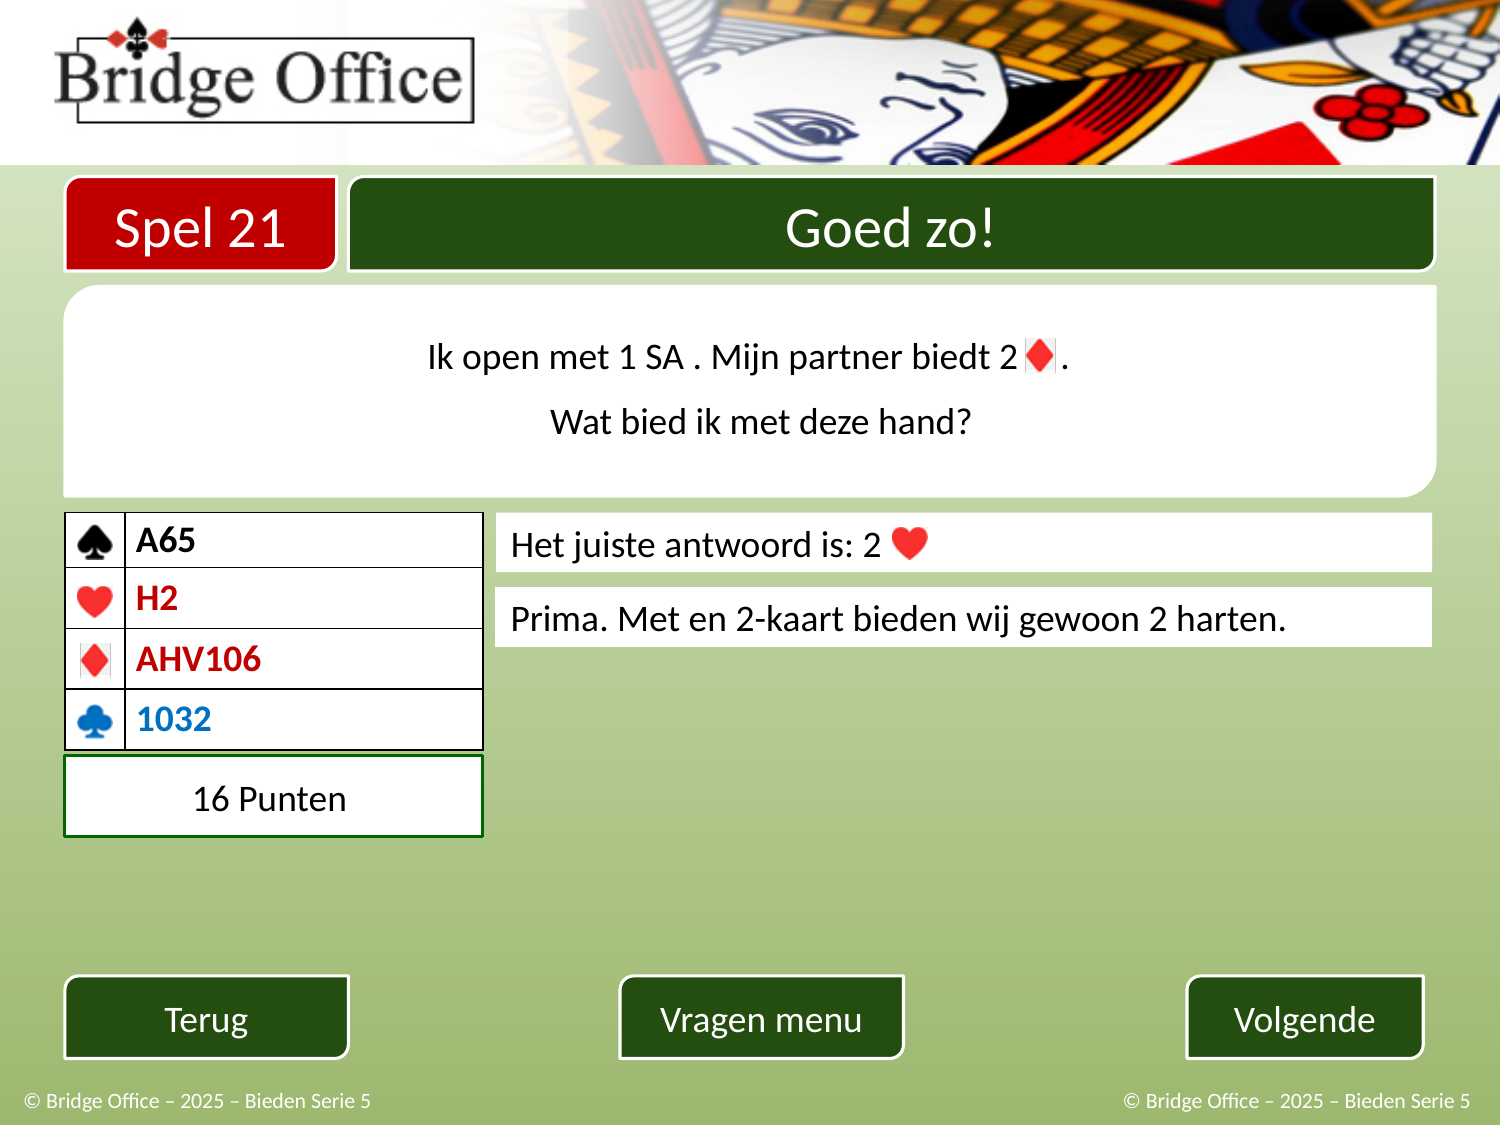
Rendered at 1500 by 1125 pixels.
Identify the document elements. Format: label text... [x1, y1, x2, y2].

text_box Goed zo! [346, 178, 1437, 273]
table_cell [66, 690, 124, 749]
picture [1022, 338, 1059, 374]
text_box Volgende [1185, 974, 1425, 1061]
table_cell [66, 568, 124, 628]
table_cell [66, 629, 124, 688]
text_box Het juiste antwoord is: 2 [496, 512, 1433, 573]
table_cell 1032 [126, 690, 482, 749]
text_box © Bridge Office – 2025 – Bieden Serie 5 [8, 1079, 393, 1121]
picture [77, 524, 114, 561]
picture [892, 527, 928, 560]
picture [77, 585, 114, 618]
picture [77, 703, 114, 740]
picture [77, 643, 114, 679]
picture [0, 0, 1500, 166]
text_box © Bridge Office – 2025 – Bieden Serie 5 [1107, 1079, 1500, 1121]
text_box Spel 21 [63, 178, 339, 273]
table_header A65 [126, 513, 482, 567]
text_box Wat bied ik met deze hand? [528, 389, 995, 450]
table_cell AHV106 [126, 629, 482, 688]
text_box Ik open met 1 SA . Mijn partner biedt 2 . [394, 324, 1104, 385]
text_box Prima. Met en 2-kaart bieden wij gewoon 2 harten. [495, 587, 1432, 647]
text_box 16 Punten [63, 754, 484, 838]
table_header [66, 513, 124, 567]
text_box [63, 284, 1437, 498]
text_box Terug [63, 974, 350, 1061]
table_cell H2 [126, 568, 482, 628]
text_box Vragen menu [618, 974, 906, 1061]
